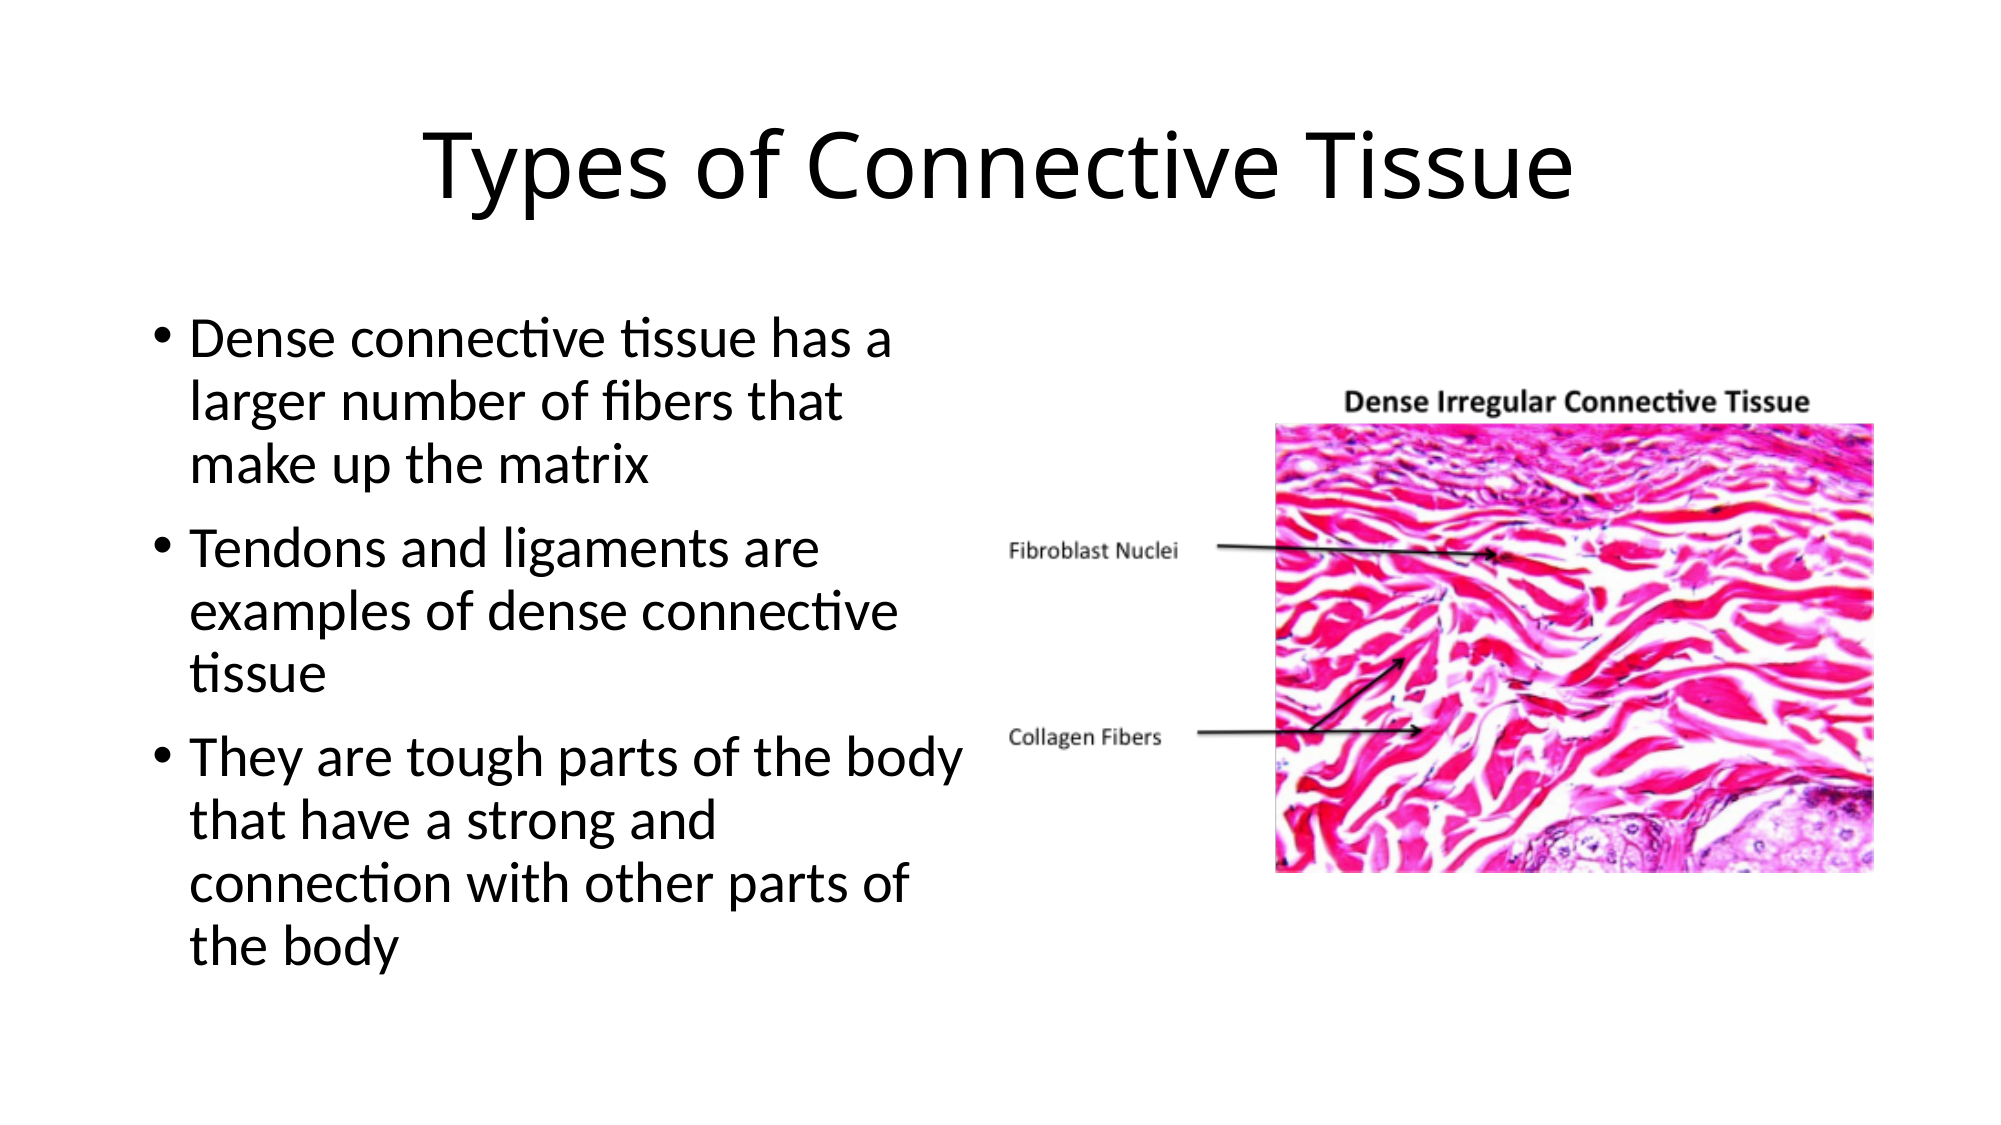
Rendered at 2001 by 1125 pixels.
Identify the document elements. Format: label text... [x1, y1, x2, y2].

title Types of Connective Tissue [137, 59, 1863, 278]
picture [999, 373, 1874, 873]
list Dense connective tissue has a larger number of fibers that make up the matrix Tendons and ligaments are examples of dense connective tissue They are tough parts of the body that have a strong and connection with other parts of the body [137, 299, 988, 1014]
